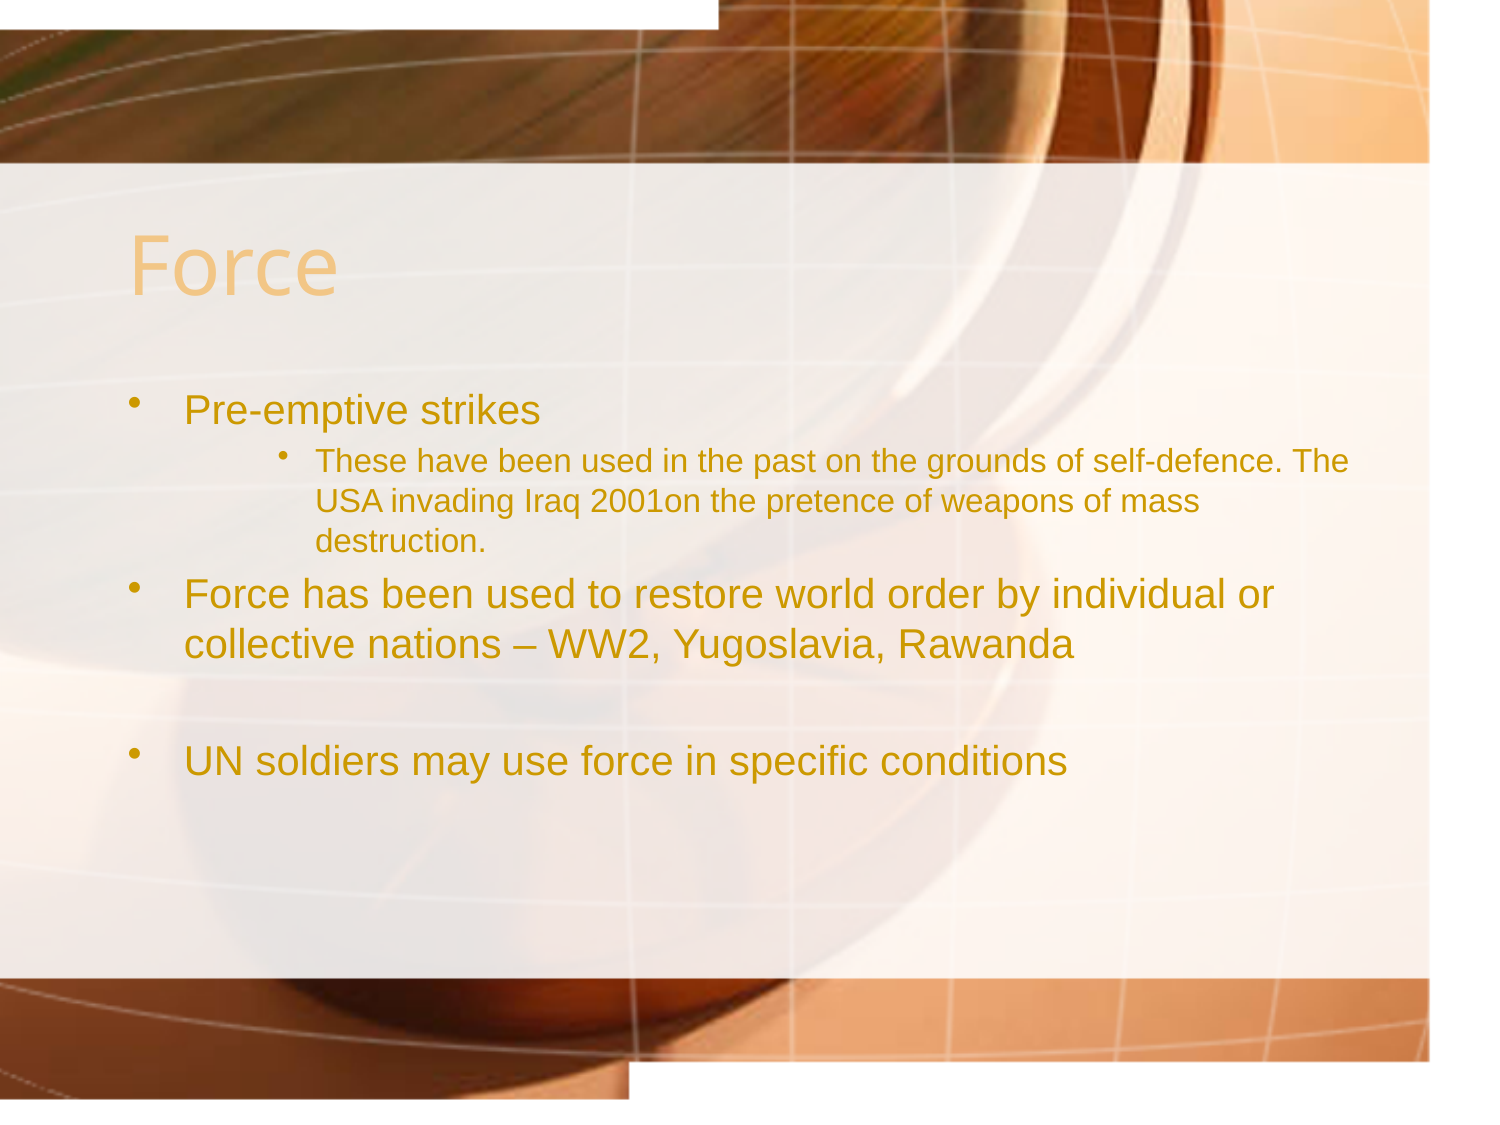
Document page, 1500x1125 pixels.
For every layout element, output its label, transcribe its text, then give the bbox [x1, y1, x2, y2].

title Force [112, 187, 1388, 338]
picture [0, 0, 1500, 1125]
list Pre-emptive strikes These have been used in the past on the grounds of self-defence. The USA invading Iraq 2001on the pretence of weapons of mass destruction. Force has been used to restore world order by individual or collective nations – WW2, Yugoslavia, Rawanda UN soldiers may use force in specific conditions [112, 374, 1388, 951]
